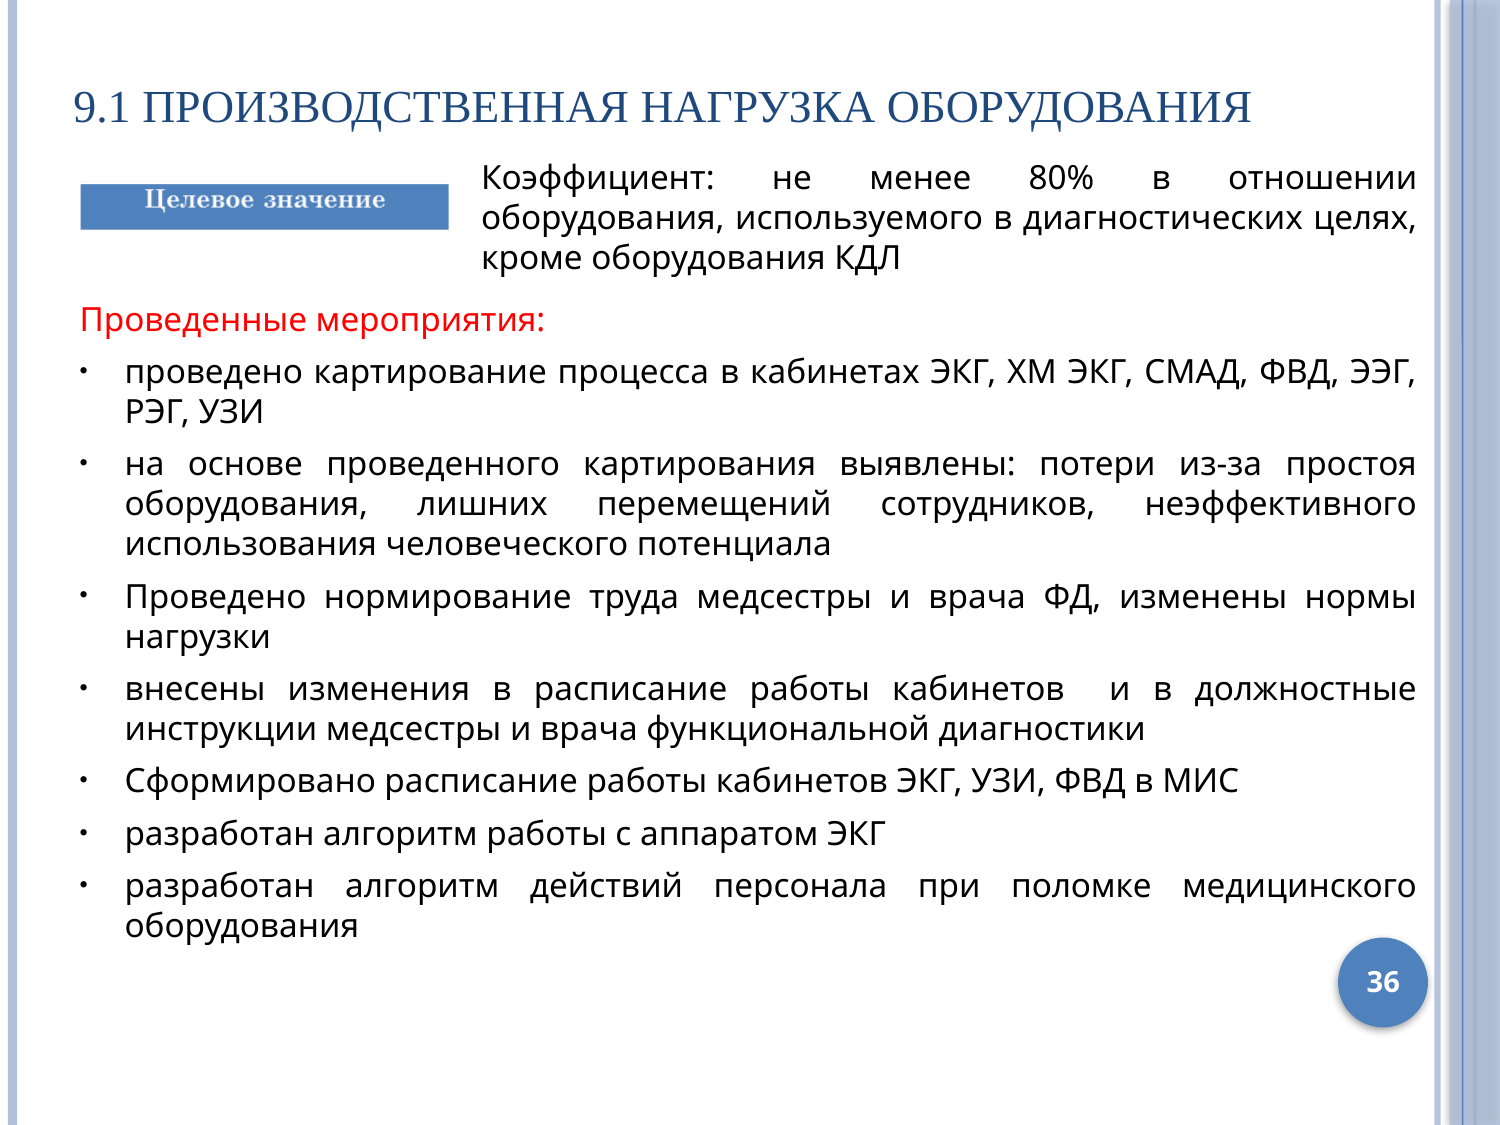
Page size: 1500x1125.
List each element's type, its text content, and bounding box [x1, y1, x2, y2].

text_box Проведенные мероприятия: проведено картирование процесса в кабинетах ЭКГ, ХМ ЭКГ, СМАД, ФВД, ЭЭГ, РЭГ, УЗИ на основе проведенного картирования выявлены: потери из-за простоя оборудования, лишних перемещений сотрудников, неэффективного использования человеческого потенциала Проведено нормирование труда медсестры и врача ФД, изменены нормы нагрузки внесены изменения в расписание работы кабинетов и в должностные инструкции медсестры и врача функциональной диагностики Сформировано расписание работы кабинетов ЭКГ, УЗИ, ФВД в МИС разработан алгоритм работы с аппаратом ЭКГ разработан алгоритм действий персонала при поломке медицинского оборудования [64, 290, 1434, 1055]
picture [78, 173, 450, 233]
text_box 9.1 Производственная нагрузка оборудования [58, 35, 1284, 139]
text_box Коэффициент: не менее 80% в отношении оборудования, используемого в диагностических целях, кроме оборудования КДЛ [466, 149, 1434, 284]
text_box 36 [1333, 940, 1434, 1027]
